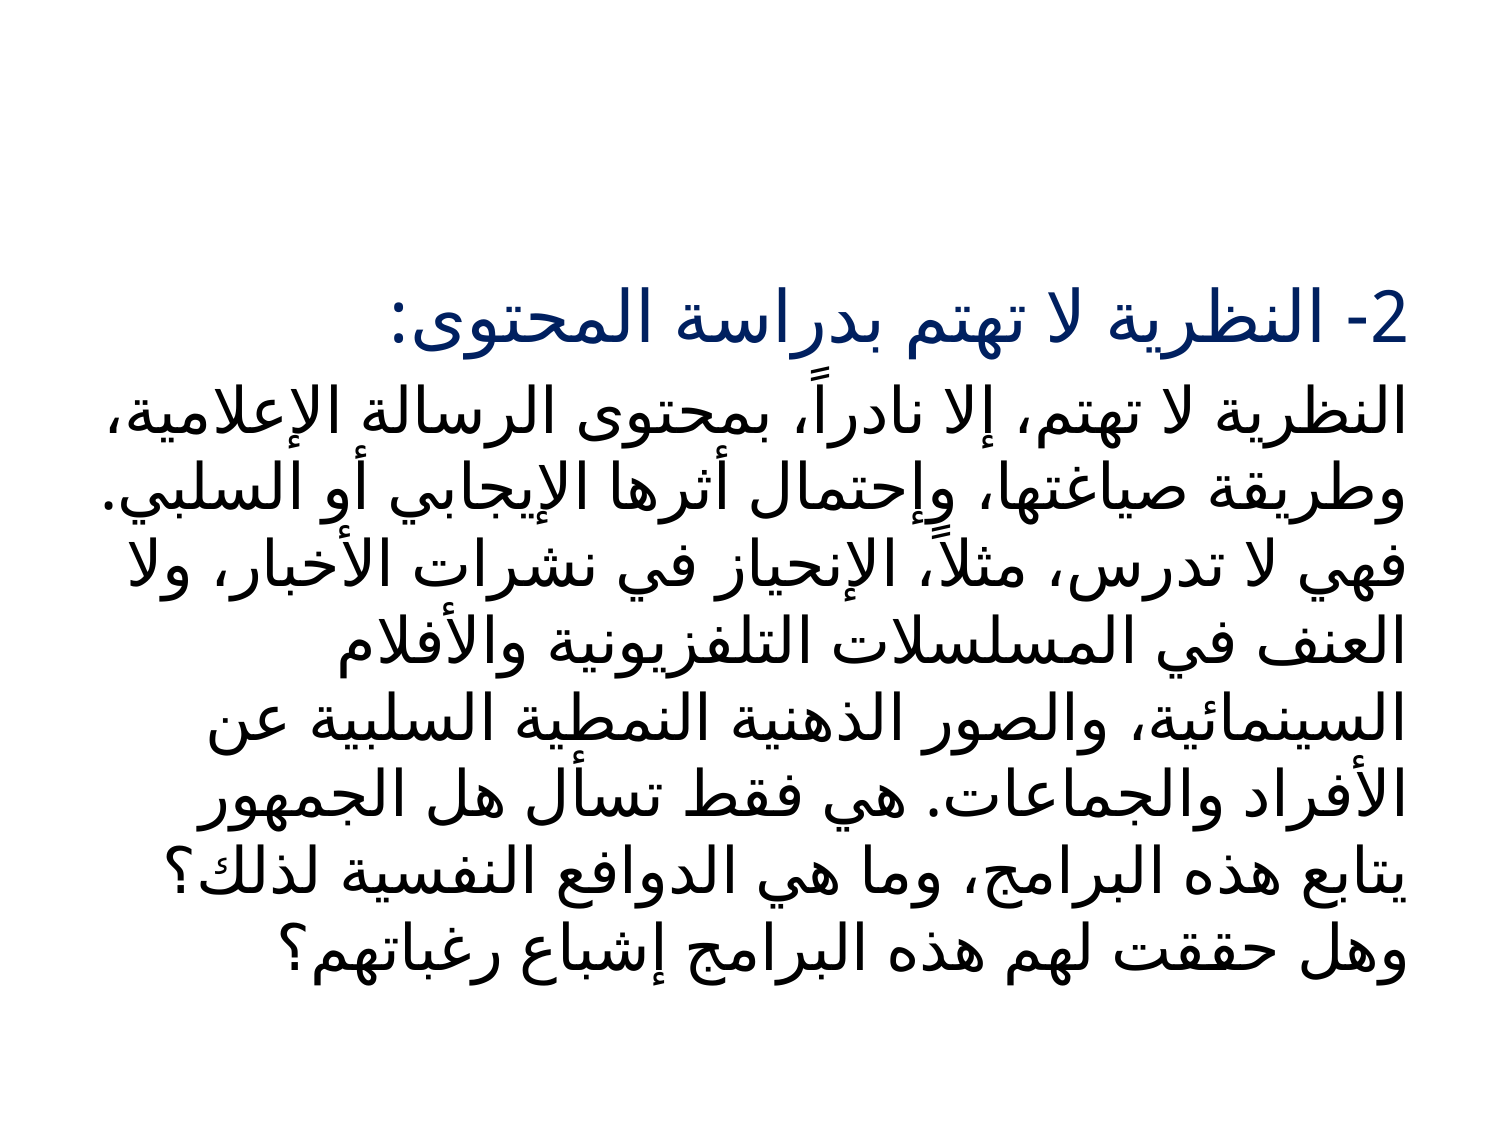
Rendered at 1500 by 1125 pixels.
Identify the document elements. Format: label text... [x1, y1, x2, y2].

list 2- النظرية لا تهتم بدراسة المحتوى: النظرية لا تهتم، إلا نادراً، بمحتوى الرسالة الإعلامية، وطريقة صياغتها، وإحتمال أثرها الإيجابي أو السلبي. فهي لا تدرس، مثلاً، الإنحياز في نشرات الأخبار، ولا العنف في المسلسلات التلفزيونية والأفلام السينمائية، والصور الذهنية النمطية السلبية عن الأفراد والجماعات. هي فقط تسأل هل الجمهور يتابع هذه البرامج، وما هي الدوافع النفسية لذلك؟ وهل حققت لهم هذه البرامج إشباع رغباتهم؟ [75, 262, 1425, 1005]
